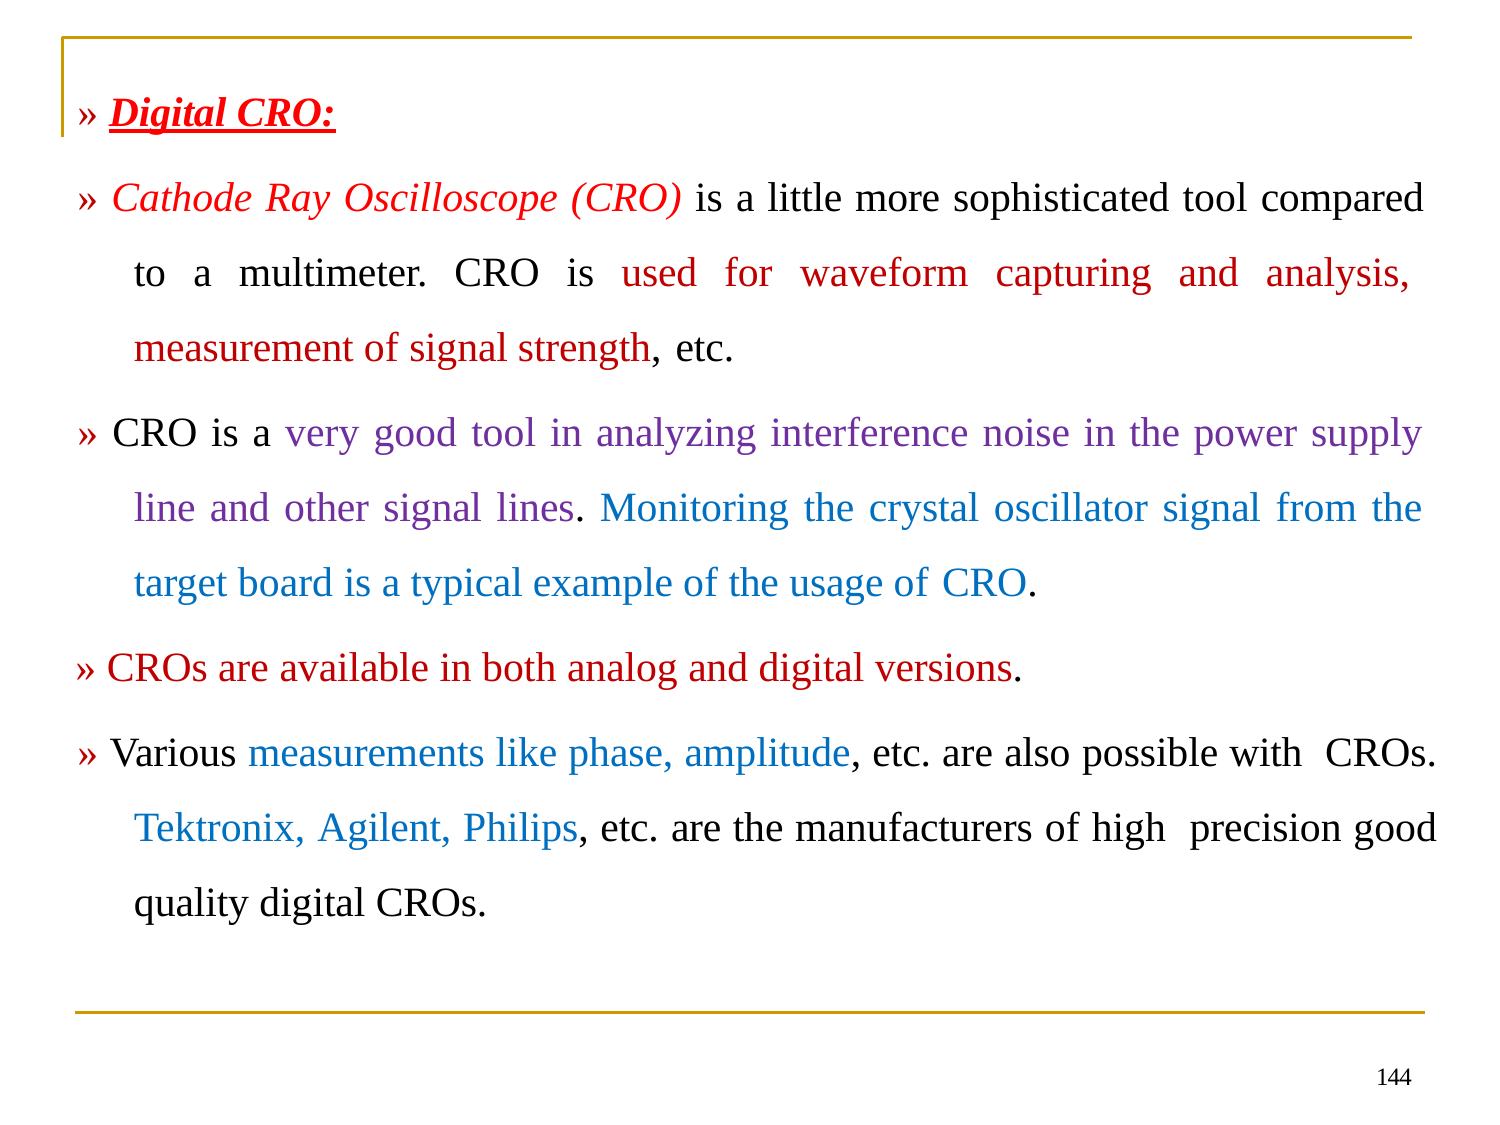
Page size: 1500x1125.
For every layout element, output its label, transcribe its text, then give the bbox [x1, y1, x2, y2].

text_box » Digital CRO: » Cathode Ray Oscilloscope (CRO) is a little more sophisticated tool compared to a multimeter. CRO is used for waveform capturing and analysis, measurement of signal strength, etc. » CRO is a very good tool in analyzing interference noise in the power supply line and other signal lines. Monitoring the crystal oscillator signal from the target board is a typical example of the usage of CRO. » CROs are available in both analog and digital versions. » Various measurements like phase, amplitude, etc. are also possible with CROs. Tektronix, Agilent, Philips, etc. are the manufacturers of high precision good quality digital CROs. [75, 82, 1438, 925]
text_box 144 [1369, 1061, 1417, 1091]
